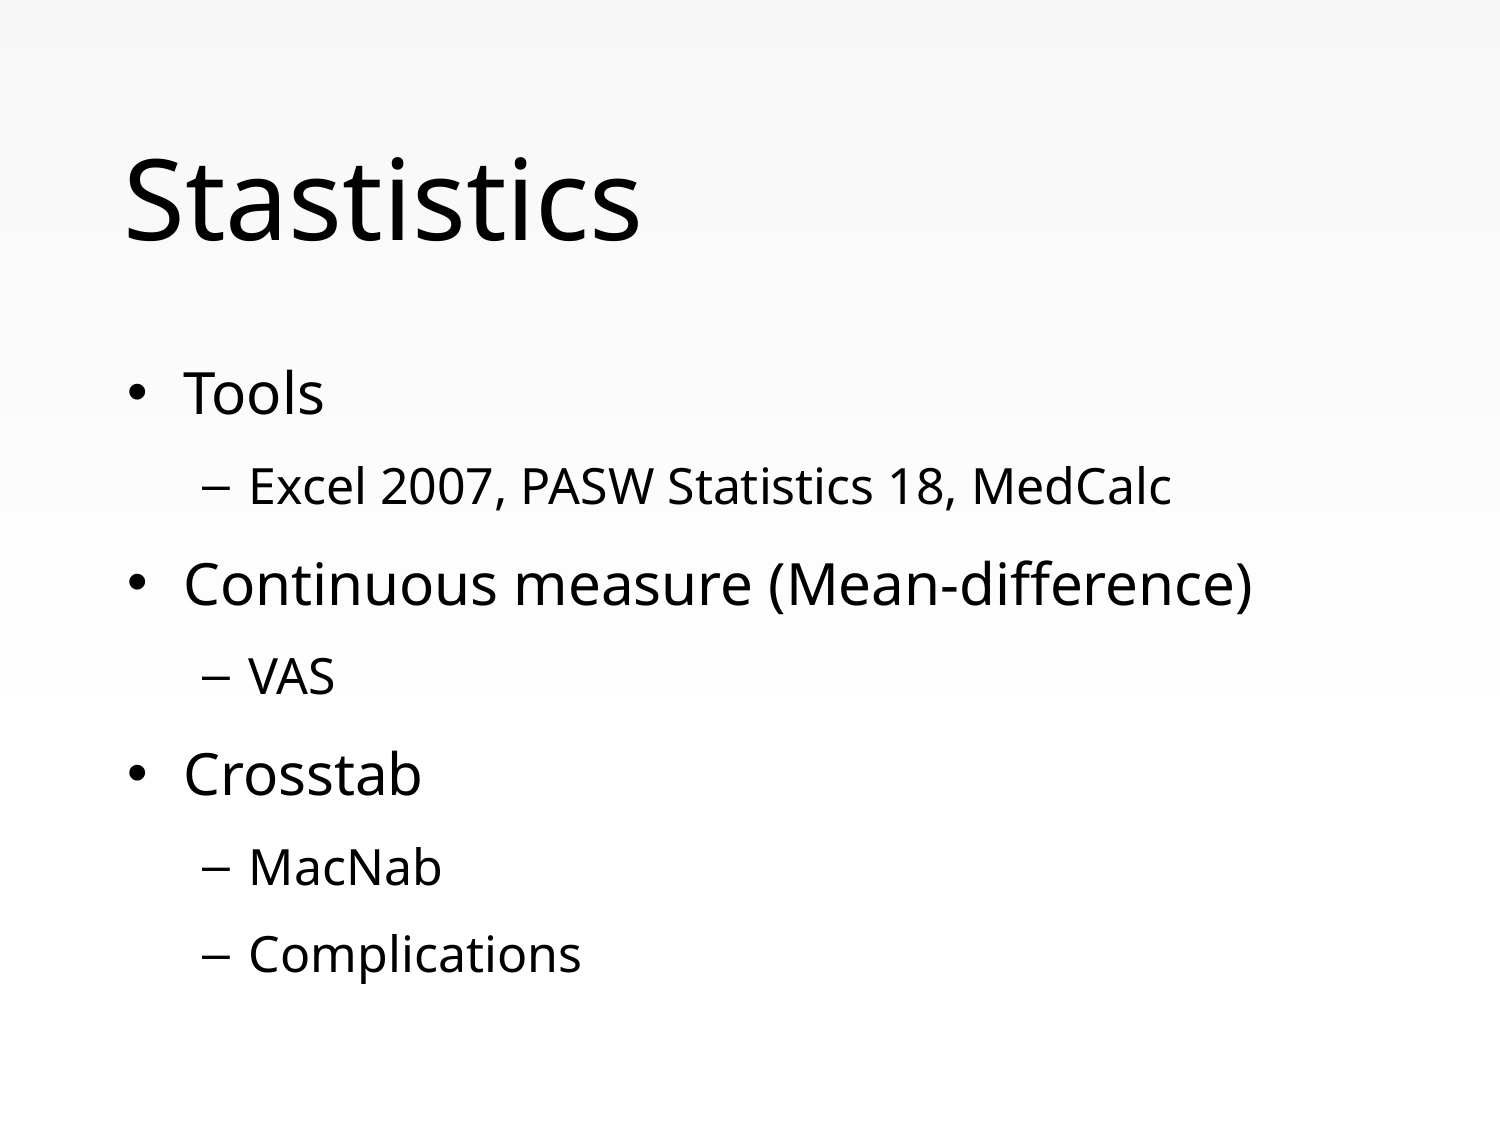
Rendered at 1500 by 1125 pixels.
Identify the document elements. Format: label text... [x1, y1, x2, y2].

list Tools Excel 2007, PASW Statistics 18, MedCalc Continuous measure (Mean-difference) VAS Crosstab MacNab Complications [112, 327, 1424, 1000]
title Stastistics [108, 101, 1424, 290]
